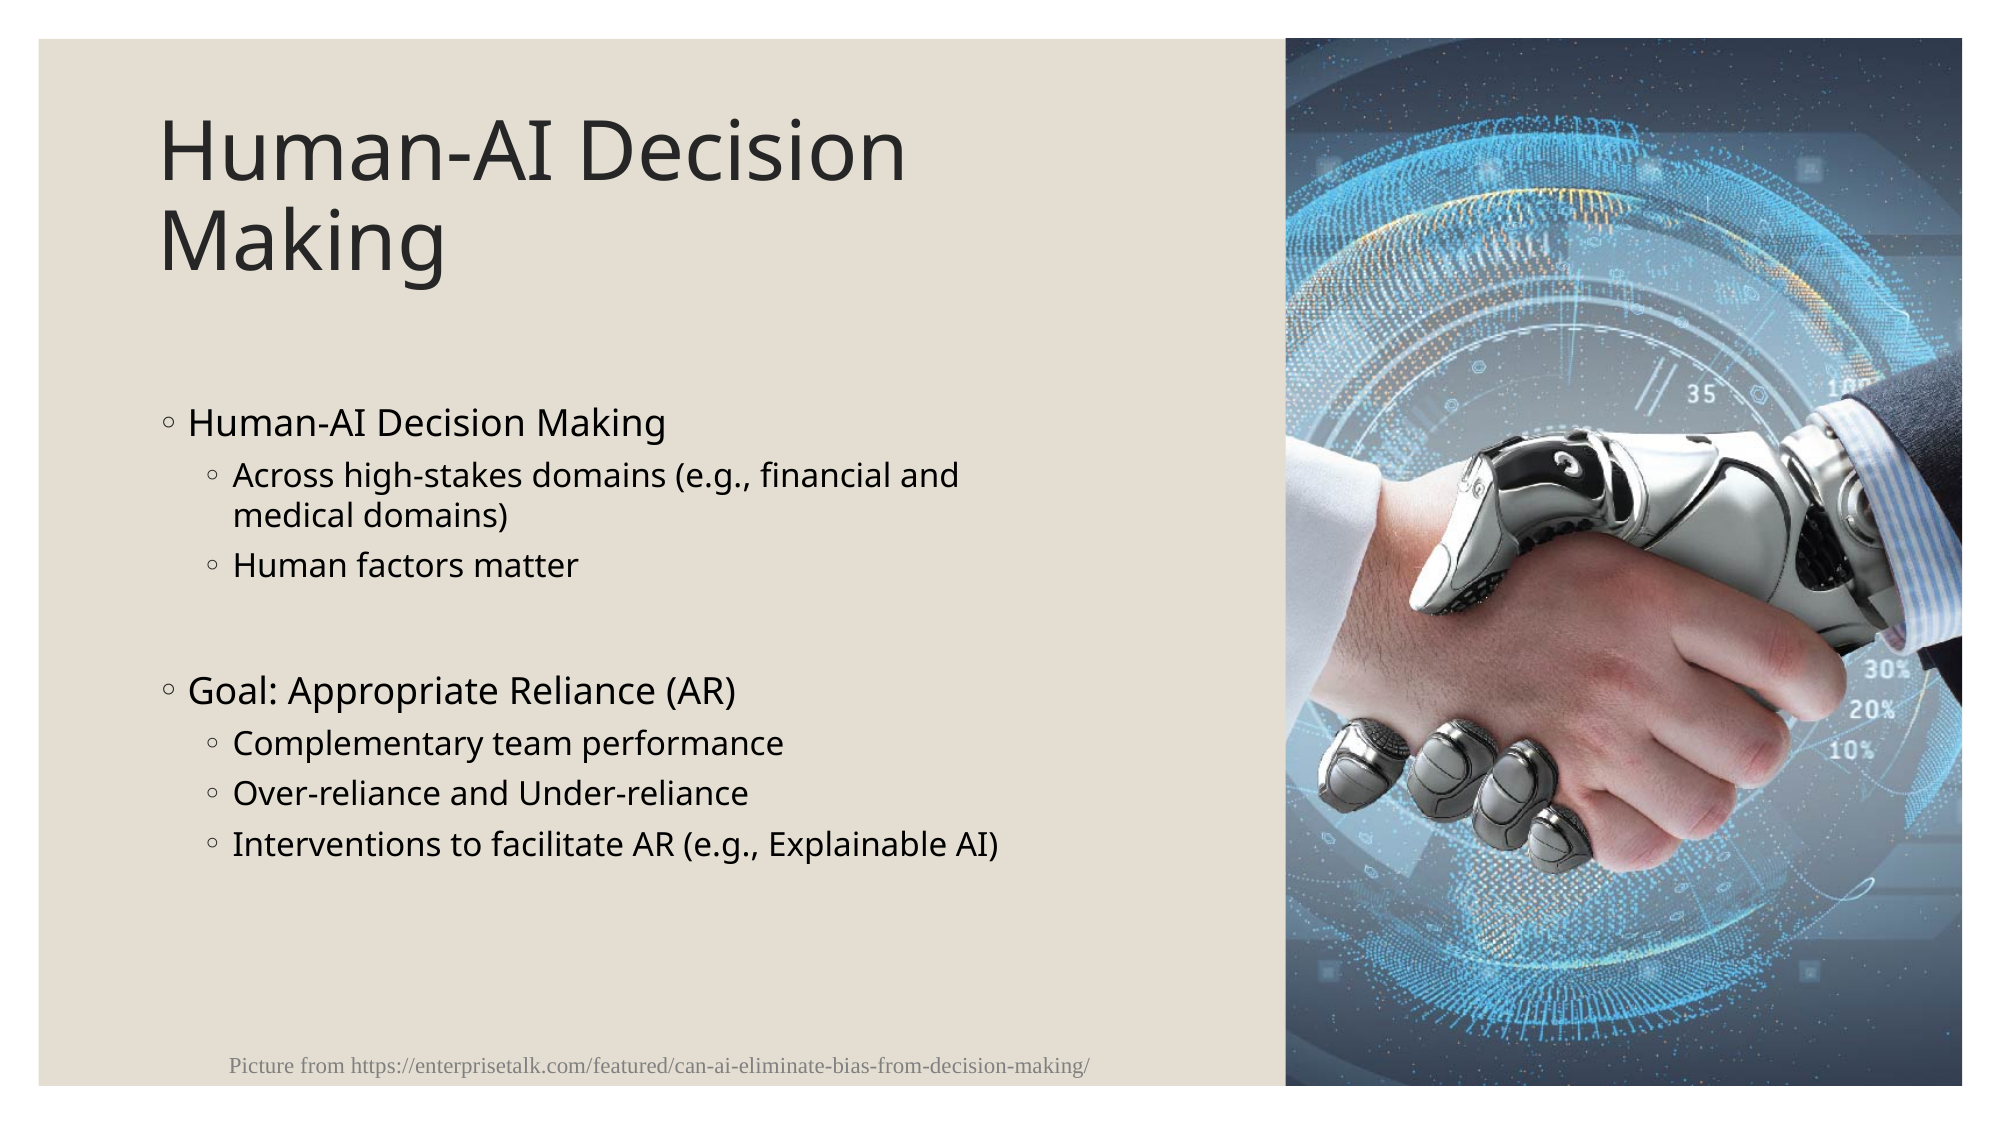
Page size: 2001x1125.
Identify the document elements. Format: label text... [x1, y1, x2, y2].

text_box Picture from https://enterprisetalk.com/featured/can-ai-eliminate-bias-from-decision-making/ [214, 1043, 1215, 1086]
picture [1285, 38, 1963, 1086]
list Human-AI Decision Making Across high-stakes domains (e.g., financial and medical domains) Human factors matter Goal: Appropriate Reliance (AR) Complementary team performance Over-reliance and Under-reliance Interventions to facilitate AR (e.g., Explainable AI) [142, 391, 1036, 990]
title Human-AI Decision Making [142, 105, 1173, 392]
